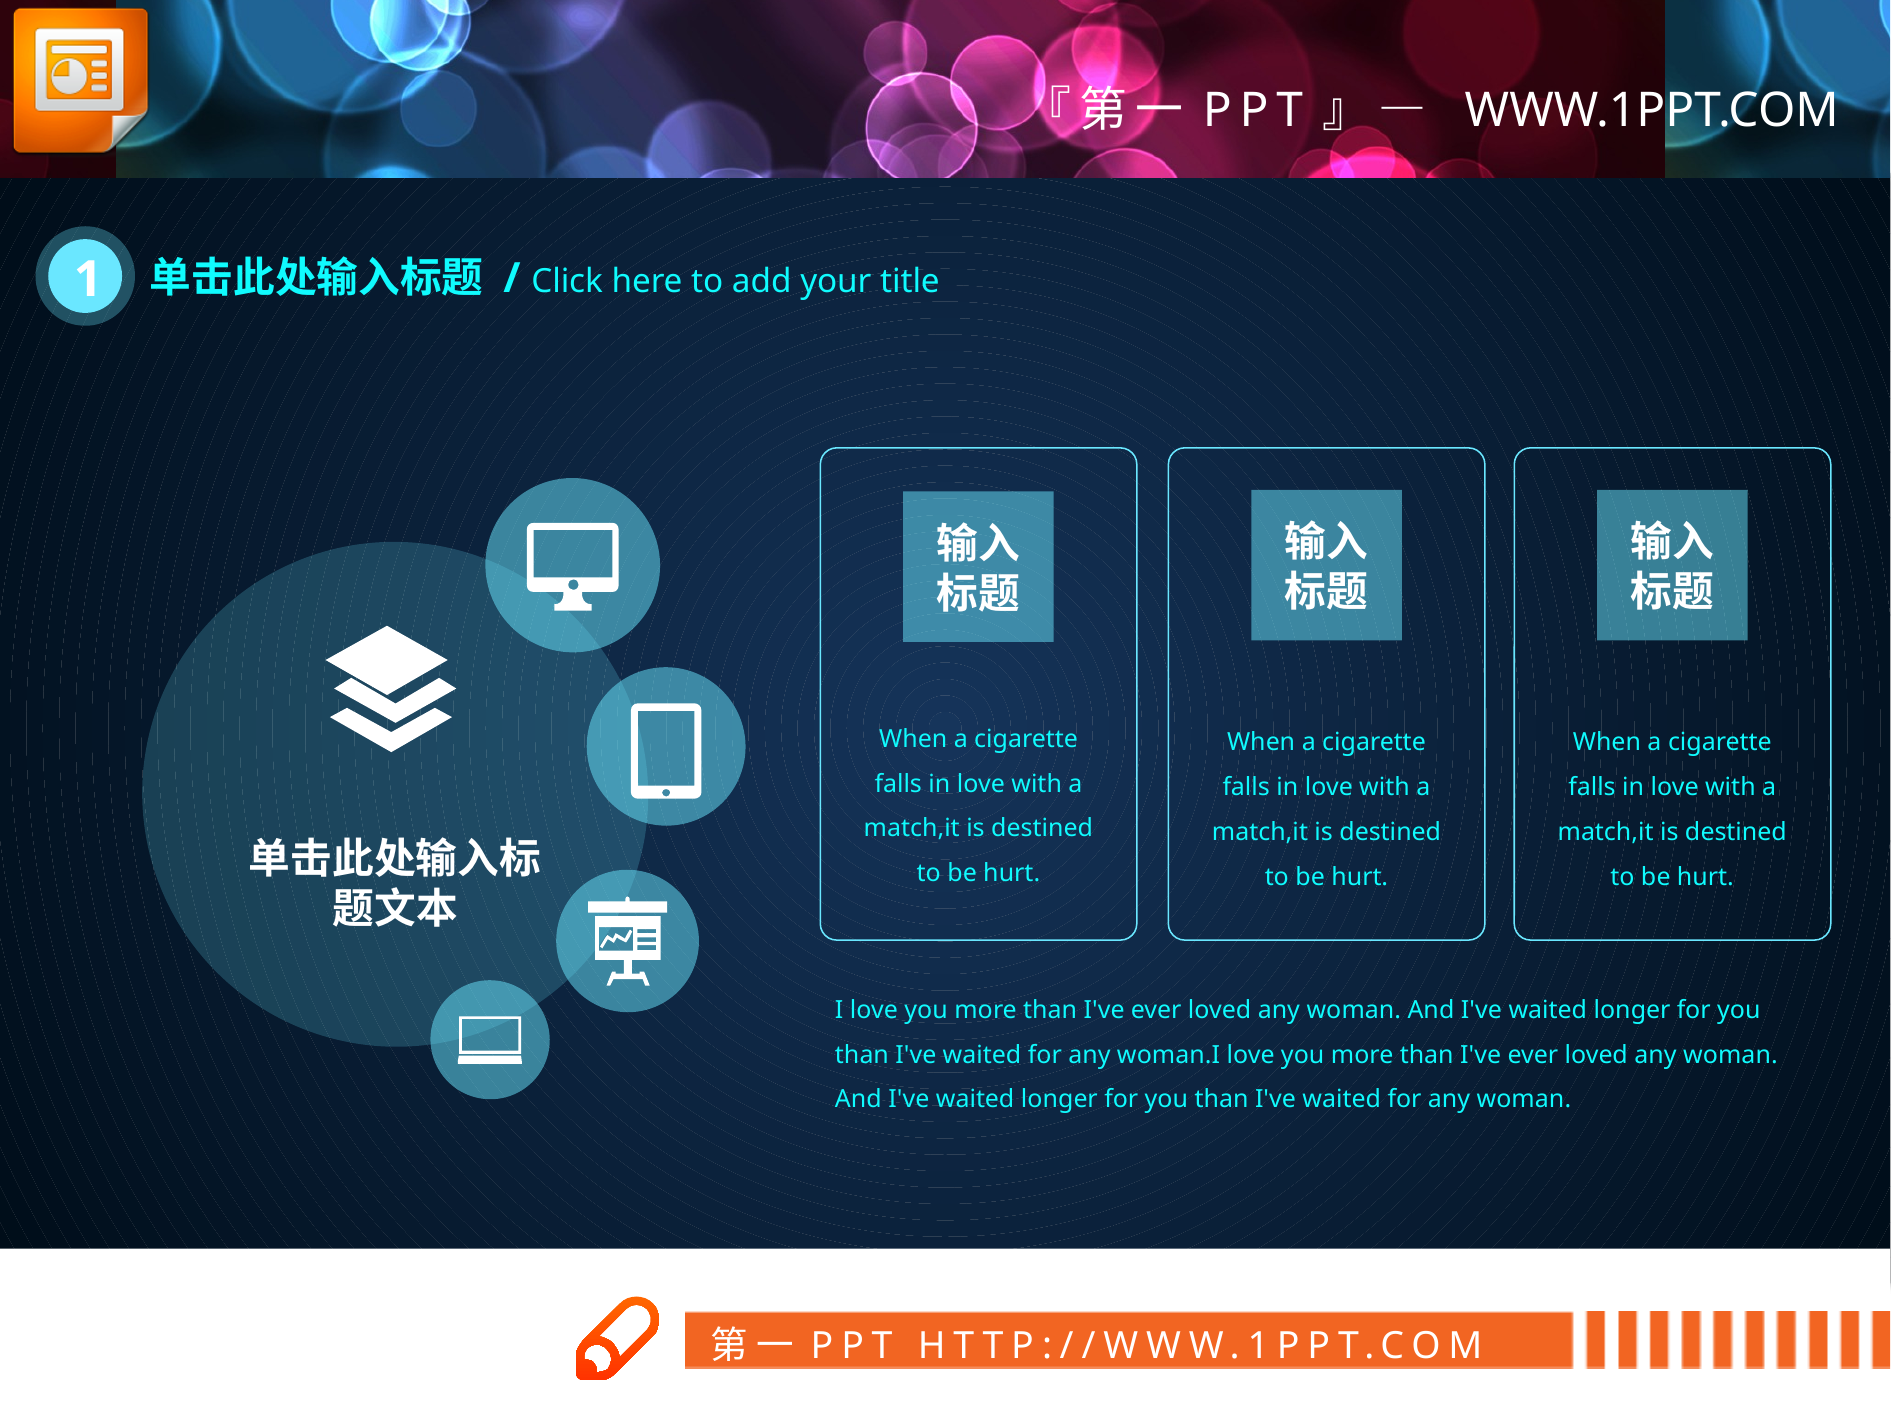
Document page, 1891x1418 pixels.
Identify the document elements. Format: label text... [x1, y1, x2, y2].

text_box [820, 447, 1831, 1123]
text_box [141, 477, 746, 1100]
text_box 单击此处输入标题 / Click here to add your title [140, 243, 994, 309]
picture [0, 0, 1891, 178]
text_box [35, 226, 136, 327]
picture [685, 1311, 1891, 1369]
